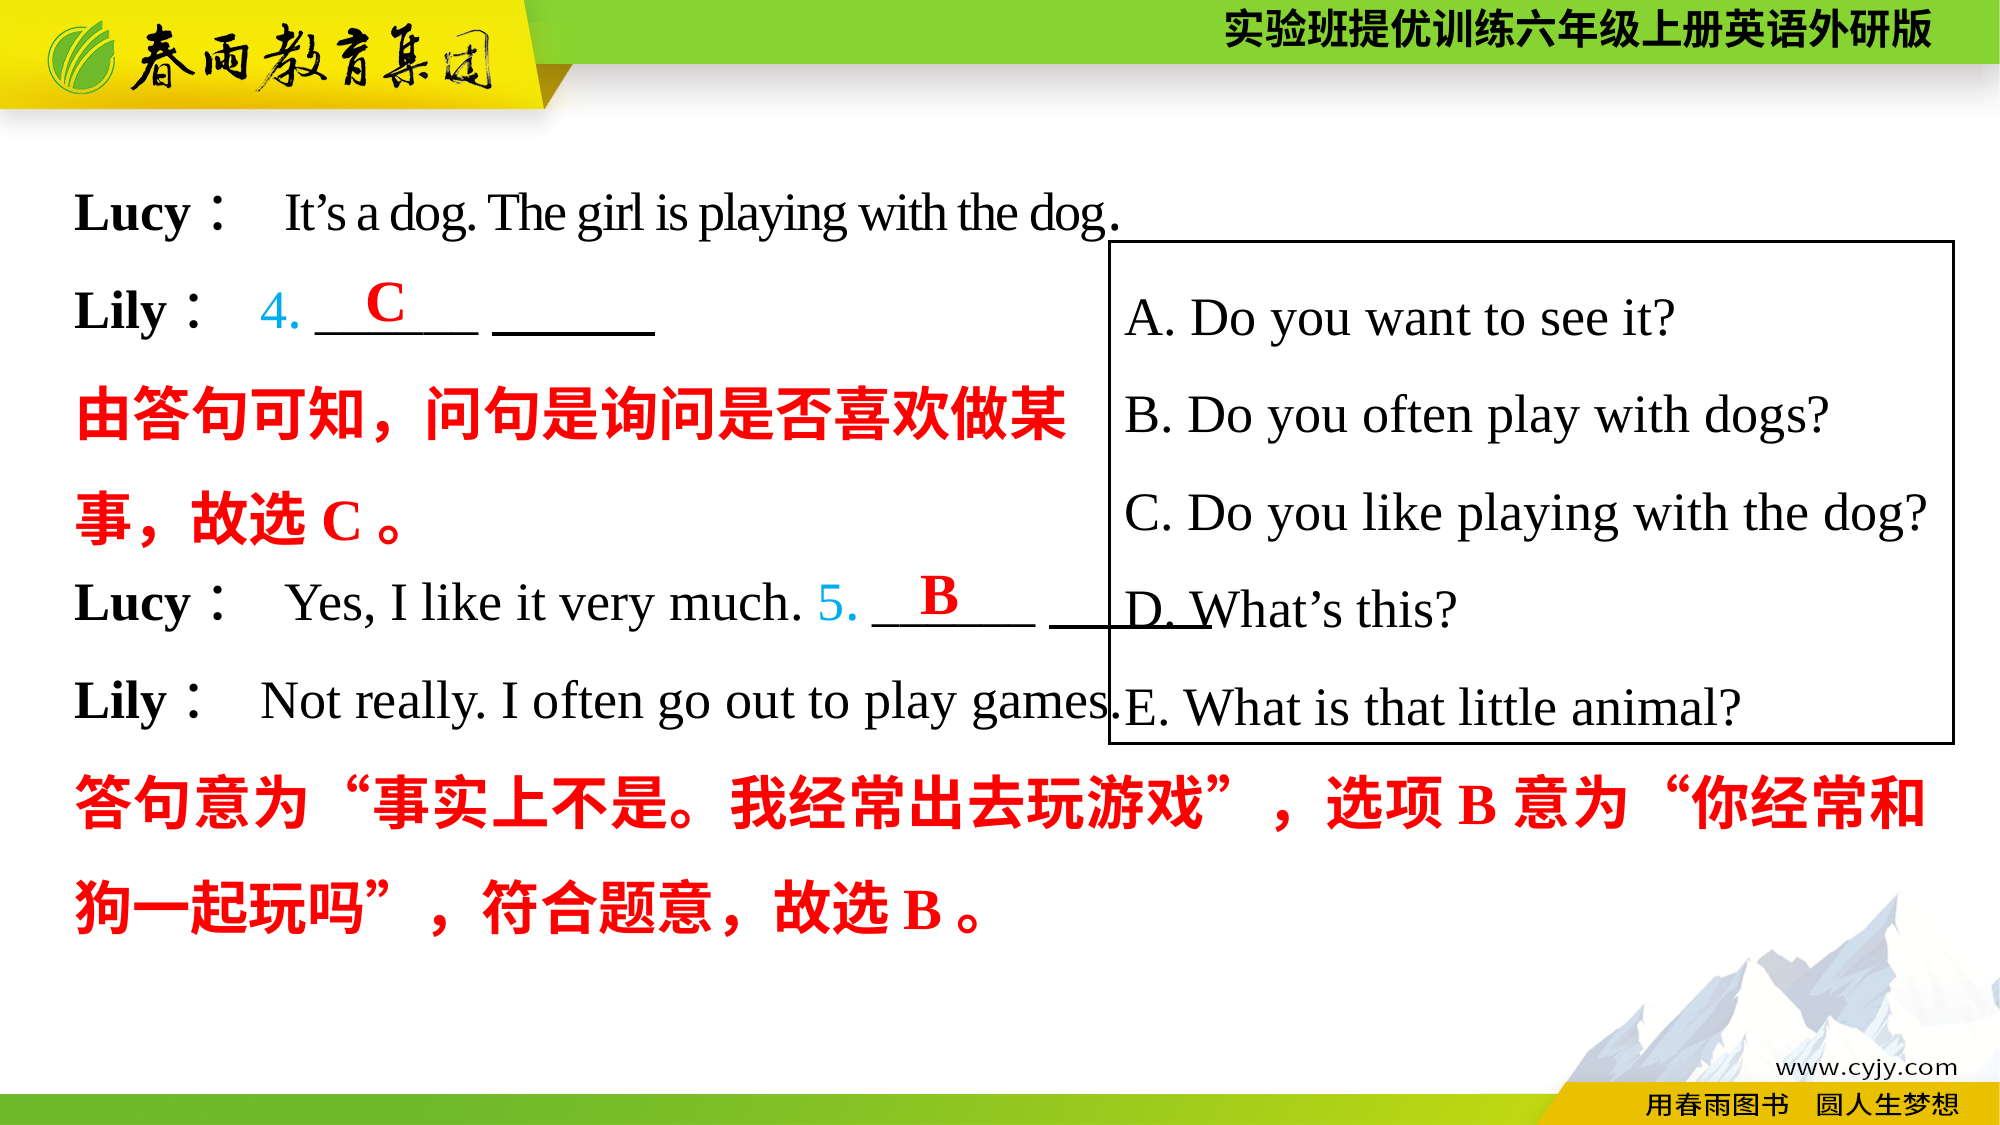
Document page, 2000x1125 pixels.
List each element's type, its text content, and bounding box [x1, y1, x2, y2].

text_box B [905, 560, 988, 634]
text_box C [350, 255, 433, 334]
text_box 答句意为“事实上不是。我经常出去玩游戏”，选项B意为“你经常和狗一起玩吗”，符合题意，故选B。 [59, 723, 1944, 949]
text_box A. Do you want to see it? B. Do you often play with dogs? C. Do you like playing with the dog? D. What’s this? E. What is that little animal? [1109, 241, 1954, 744]
picture [0, 0, 2000, 1125]
list Lucy： It’s a dog. The girl is playing with the dog. Lily： 4. ______ Lucy： Yes, I like it very much. 5. ______ Lily： Not really. I often go out to play games. [59, 136, 1944, 723]
text_box 由答句可知，问句是询问是否喜欢做某事，故选C。 [59, 334, 1083, 560]
